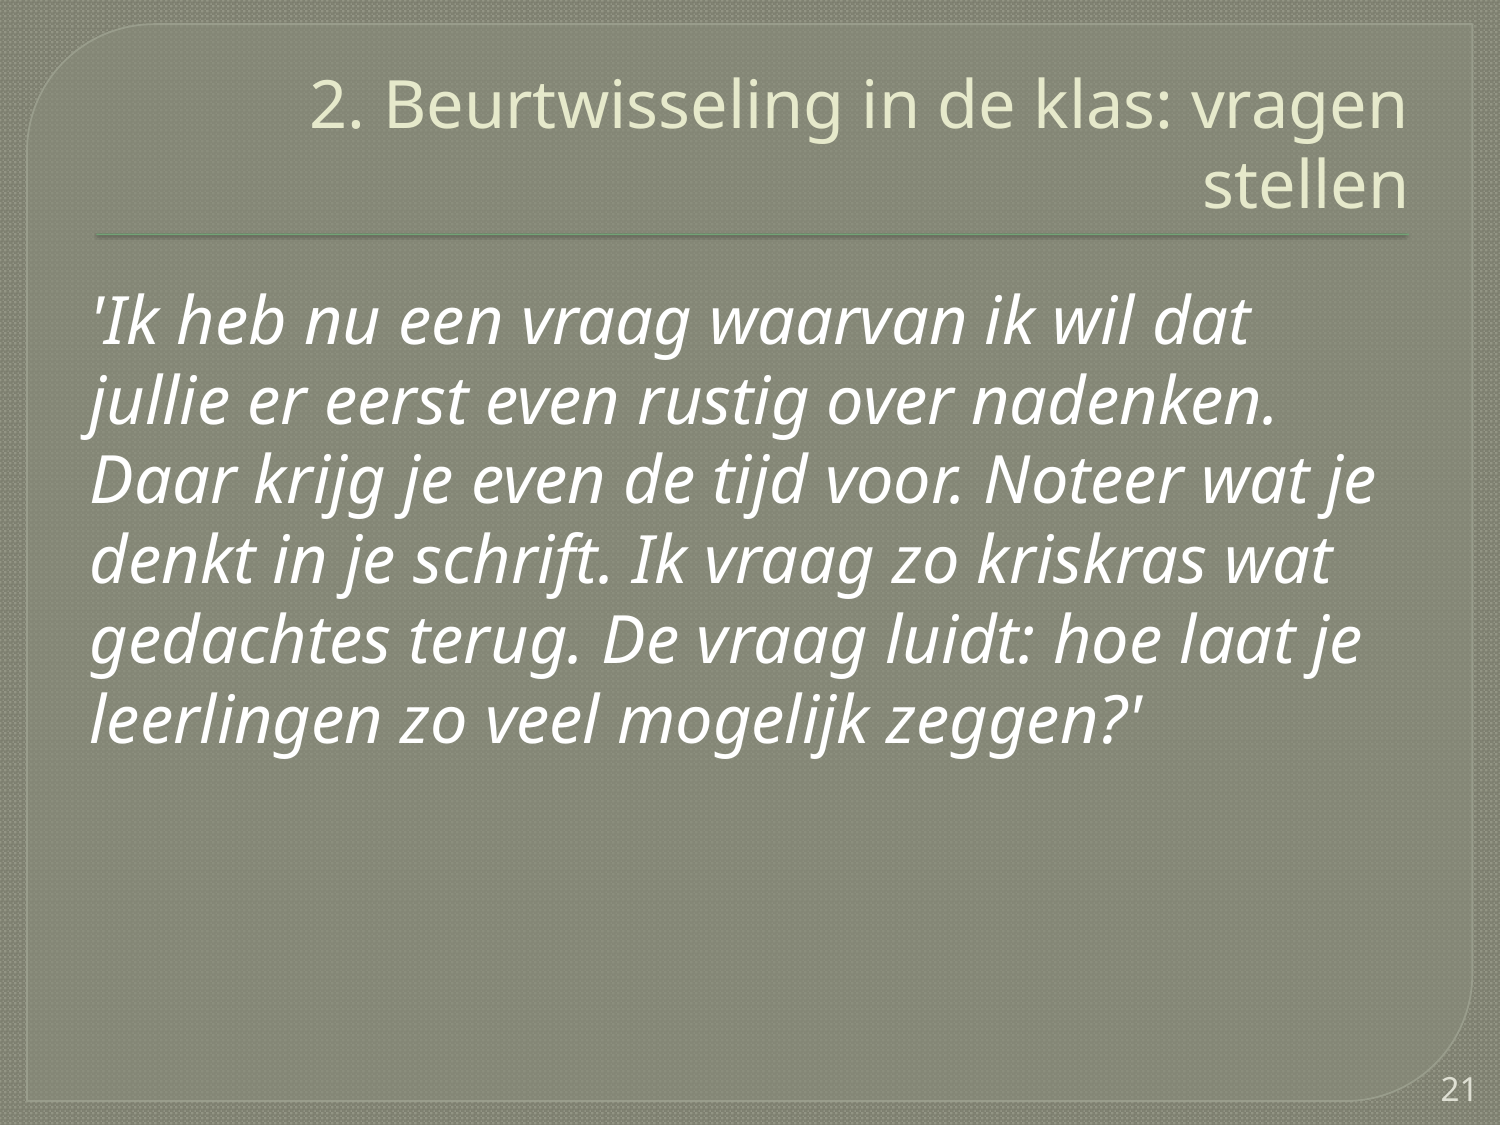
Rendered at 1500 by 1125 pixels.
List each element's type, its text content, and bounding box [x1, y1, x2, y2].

slide_number 21 [1417, 1068, 1494, 1114]
list 'Ik heb nu een vraag waarvan ik wil dat jullie er eerst even rustig over nadenken. Daar krijg je even de tijd voor. Noteer wat je denkt in je schrift. Ik vraag zo kriskras wat gedachtes terug. De vraag luidt: hoe laat je leerlingen zo veel mogelijk zeggen?' [75, 270, 1425, 1013]
title 2. Beurtwisseling in de klas: vragen stellen [75, 41, 1425, 230]
